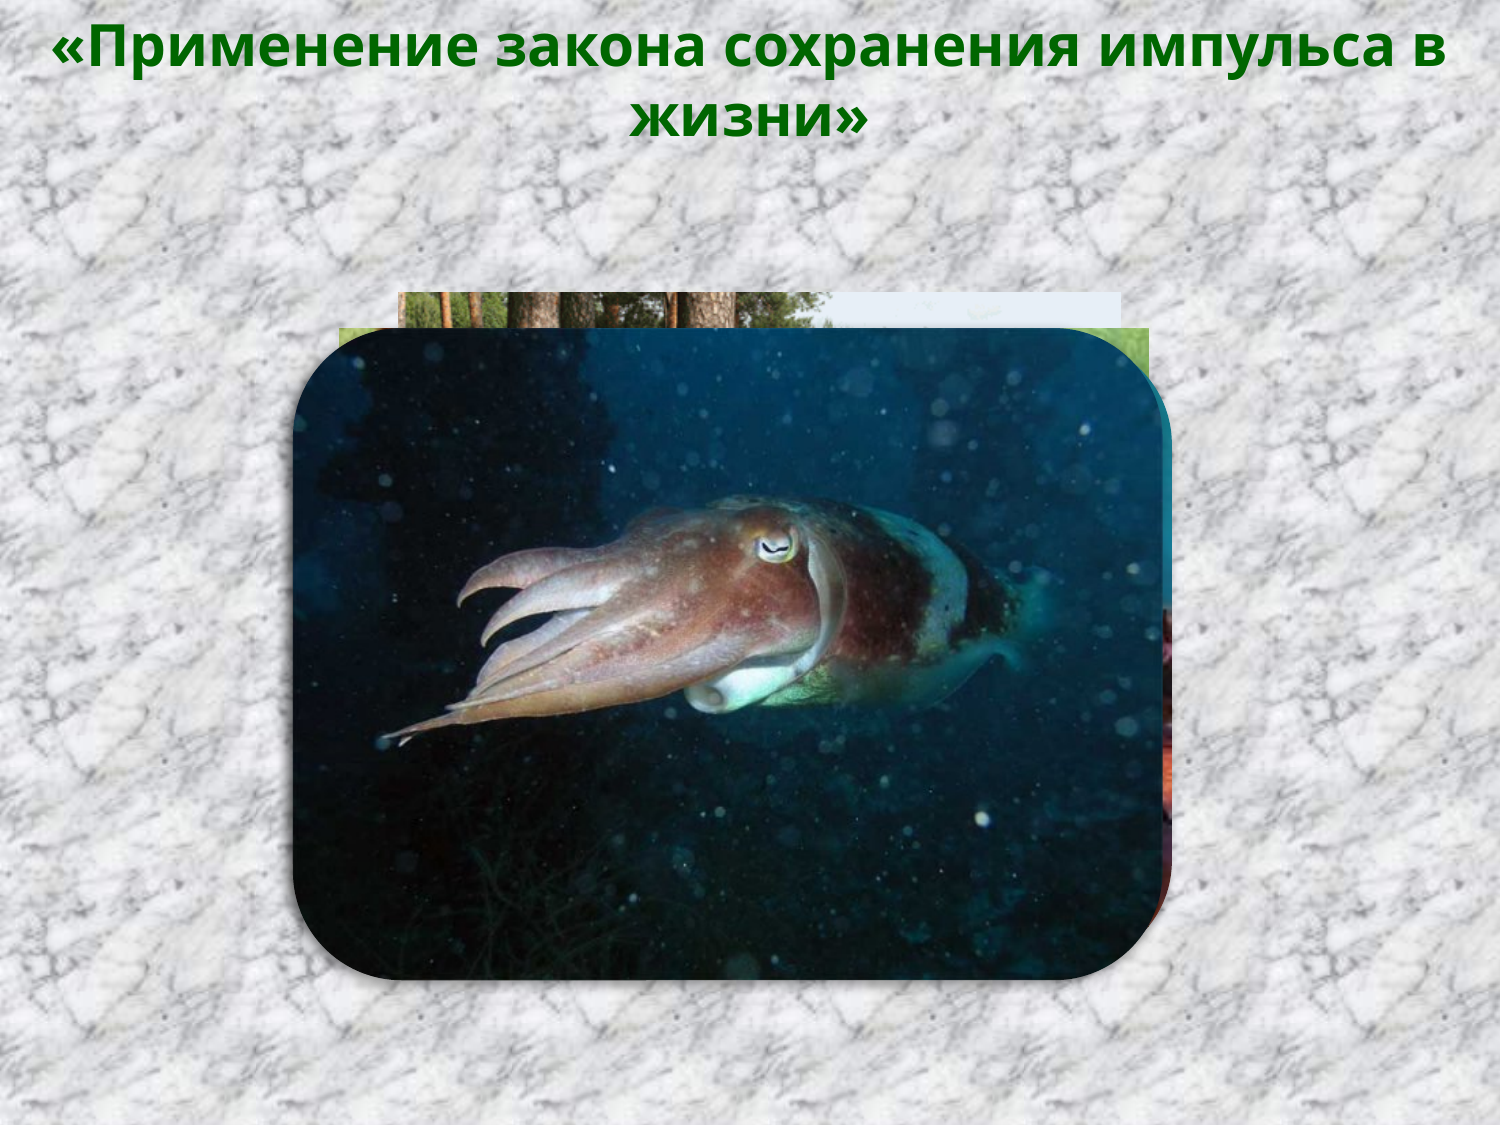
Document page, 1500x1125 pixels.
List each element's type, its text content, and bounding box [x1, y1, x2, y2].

text_box «Применение закона сохранения импульса в жизни» [0, 0, 1500, 156]
picture [0, 156, 1500, 1125]
